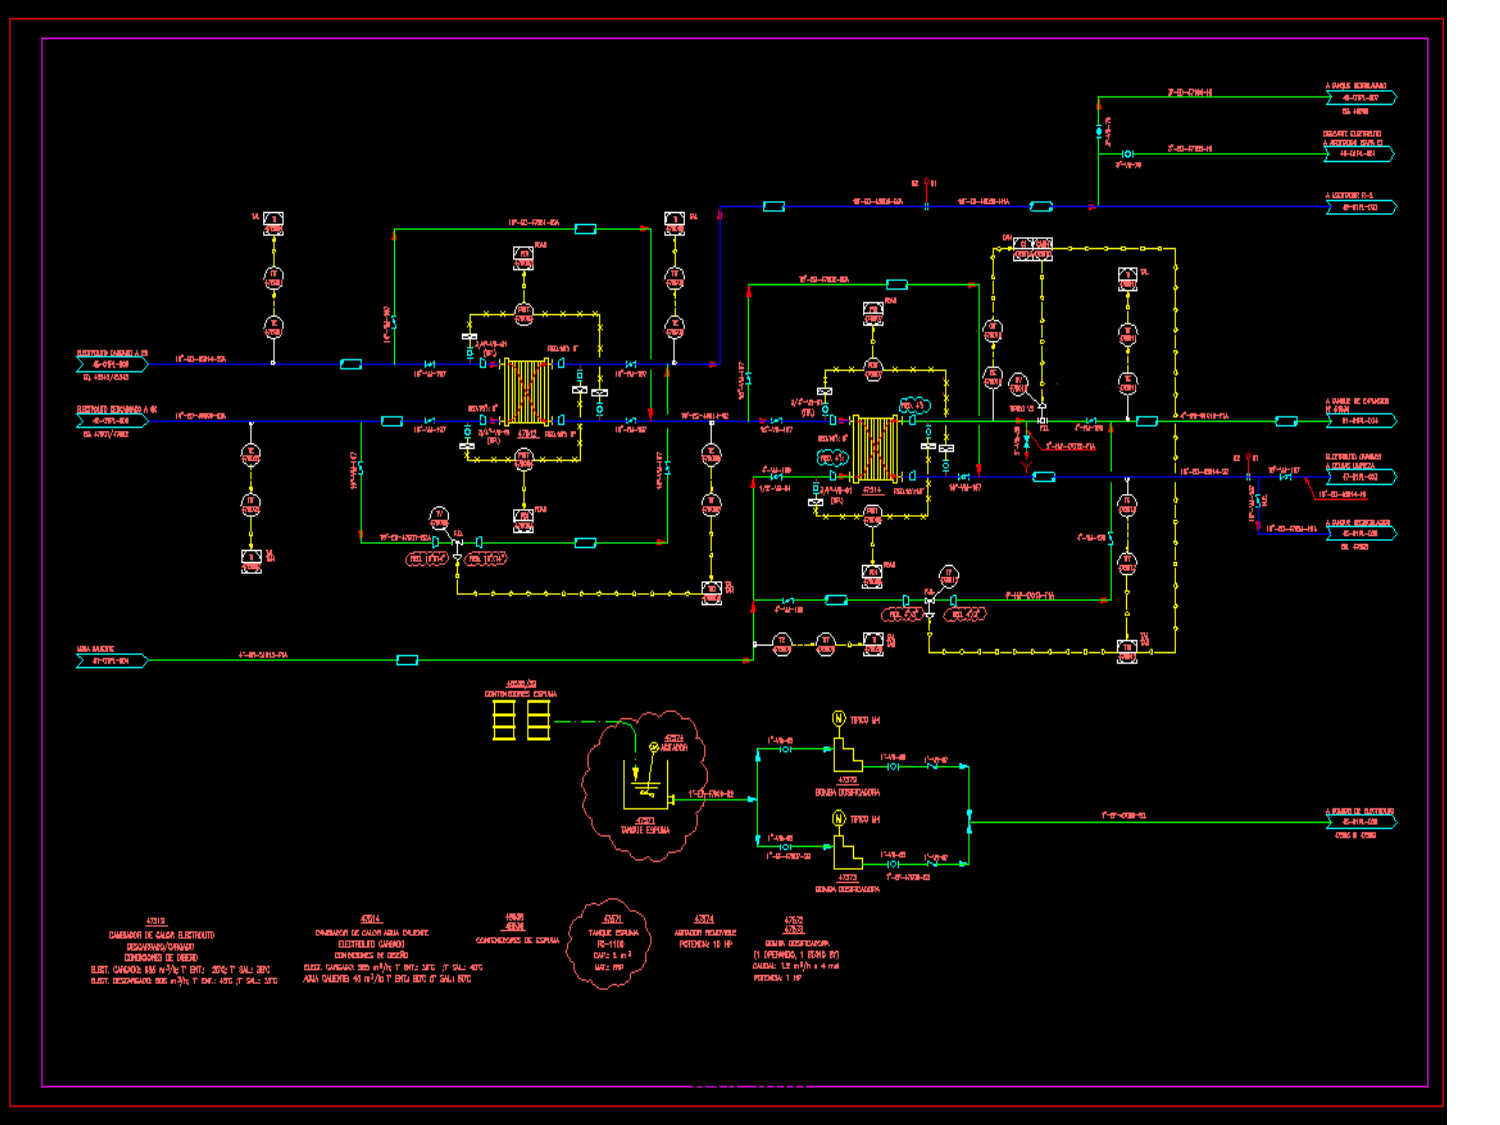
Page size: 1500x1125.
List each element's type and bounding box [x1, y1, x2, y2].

title [0, 0, 1447, 1125]
